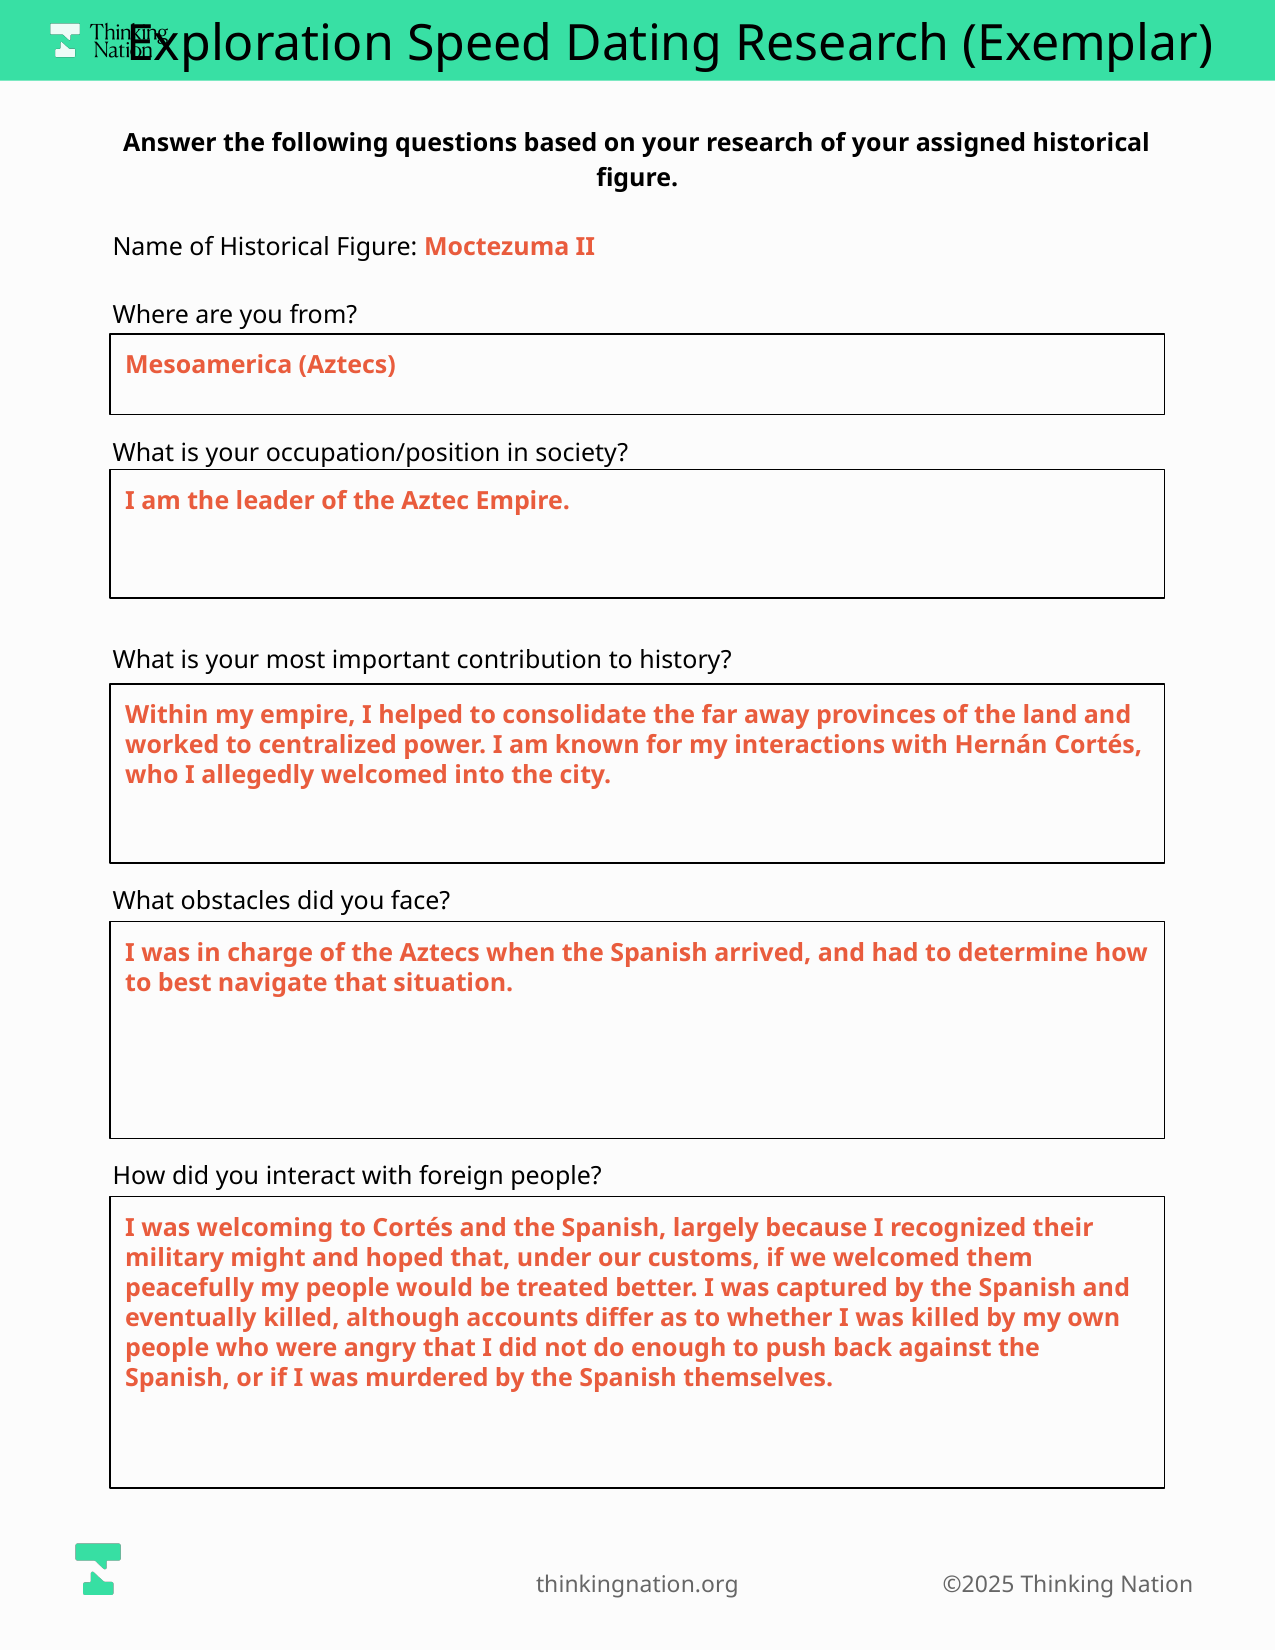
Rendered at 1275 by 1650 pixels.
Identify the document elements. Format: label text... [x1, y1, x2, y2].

picture [62, 1533, 134, 1605]
text_box Within my empire, I helped to consolidate the far away provinces of the land and worked to centralized power. I am known for my interactions with Hernán Cortés, who I allegedly welcomed into the city. [110, 683, 1165, 863]
text_box I am the leader of the Aztec Empire. [110, 469, 1165, 598]
text_box Exploration Speed Dating Research (Exemplar) [0, 0, 1275, 81]
picture [36, 12, 172, 69]
text_box I was welcoming to Cortés and the Spanish, largely because I recognized their military might and hoped that, under our customs, if we welcomed them peacefully my people would be treated better. I was captured by the Spanish and eventually killed, although accounts differ as to whether I was killed by my own people who were angry that I did not do enough to push back against the Spanish, or if I was murdered by the Spanish themselves. [110, 1196, 1165, 1489]
text_box ©2025 Thinking Nation [1178, 1553, 1210, 1605]
text_box I was in charge of the Aztecs when the Spanish arrived, and had to determine how to best navigate that situation. [110, 921, 1165, 1139]
text_box Mesoamerica (Aztecs) [110, 333, 1165, 415]
text_box Answer the following questions based on your research of your assigned historical figure. Name of Historical Figure: Moctezuma II Where are you from? What is your occupation/position in society? What is your most important contribution to history? What obstacles did you face? How did you interact with foreign people? [97, 107, 1178, 1650]
